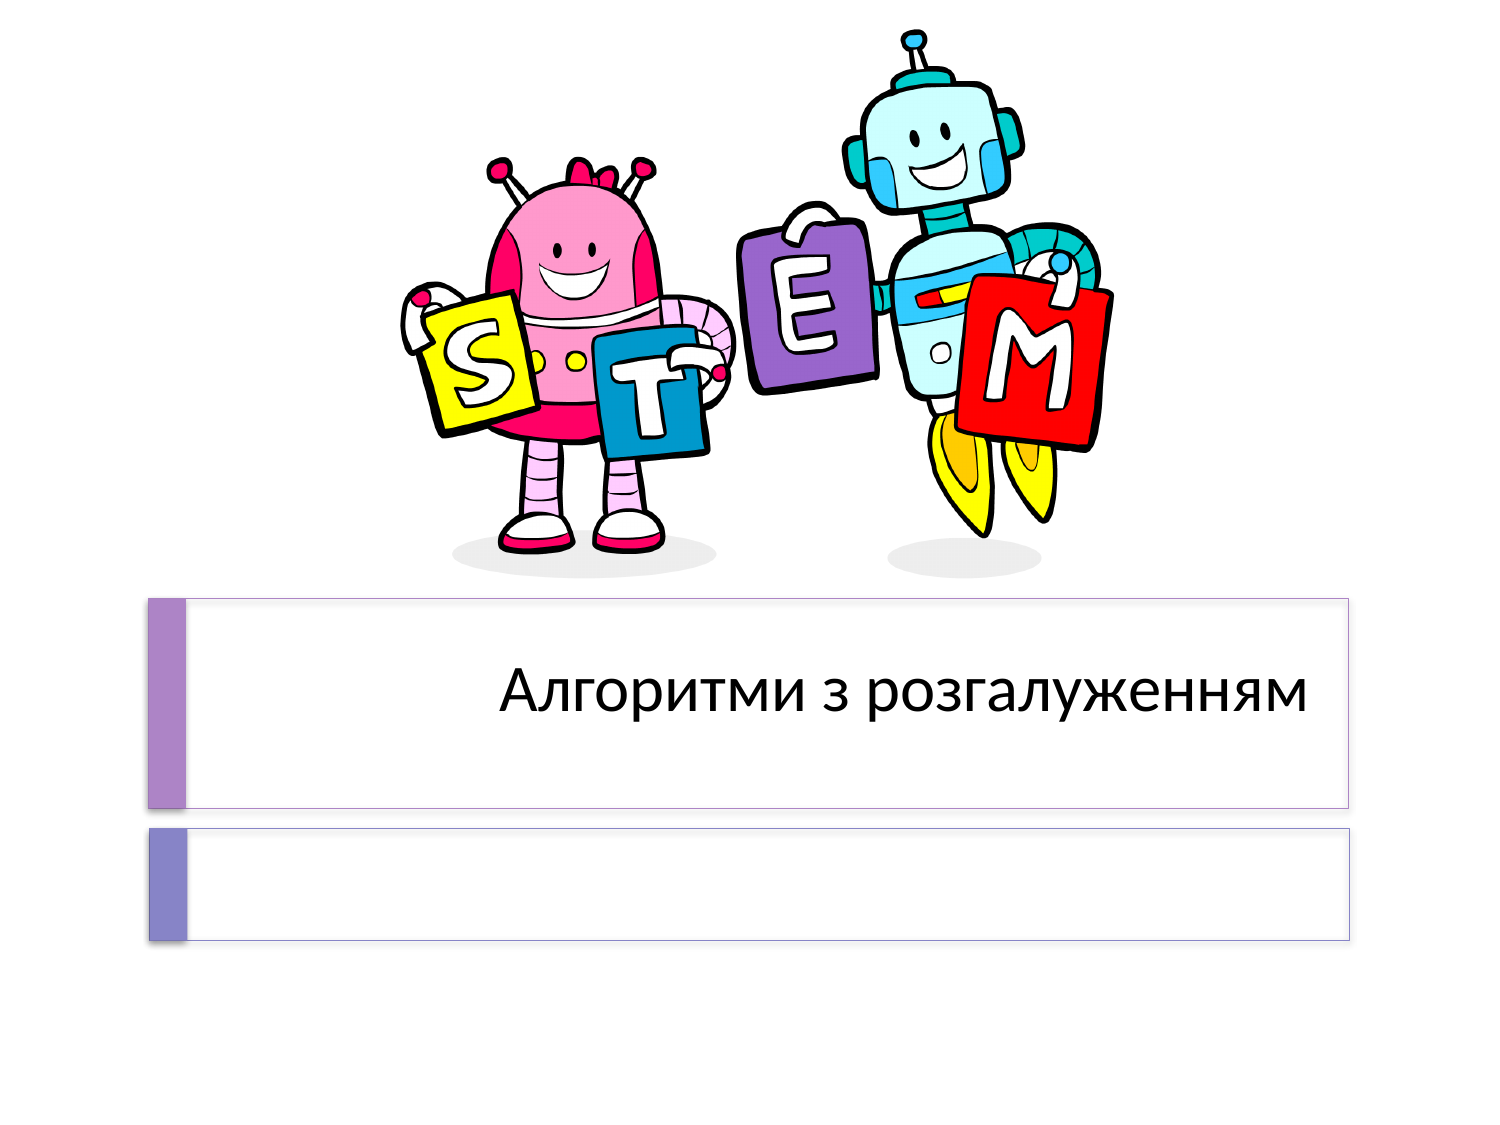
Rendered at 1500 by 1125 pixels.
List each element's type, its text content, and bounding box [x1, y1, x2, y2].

picture [320, 19, 1205, 585]
title Алгоритми з розгалуженням [200, 637, 1325, 800]
